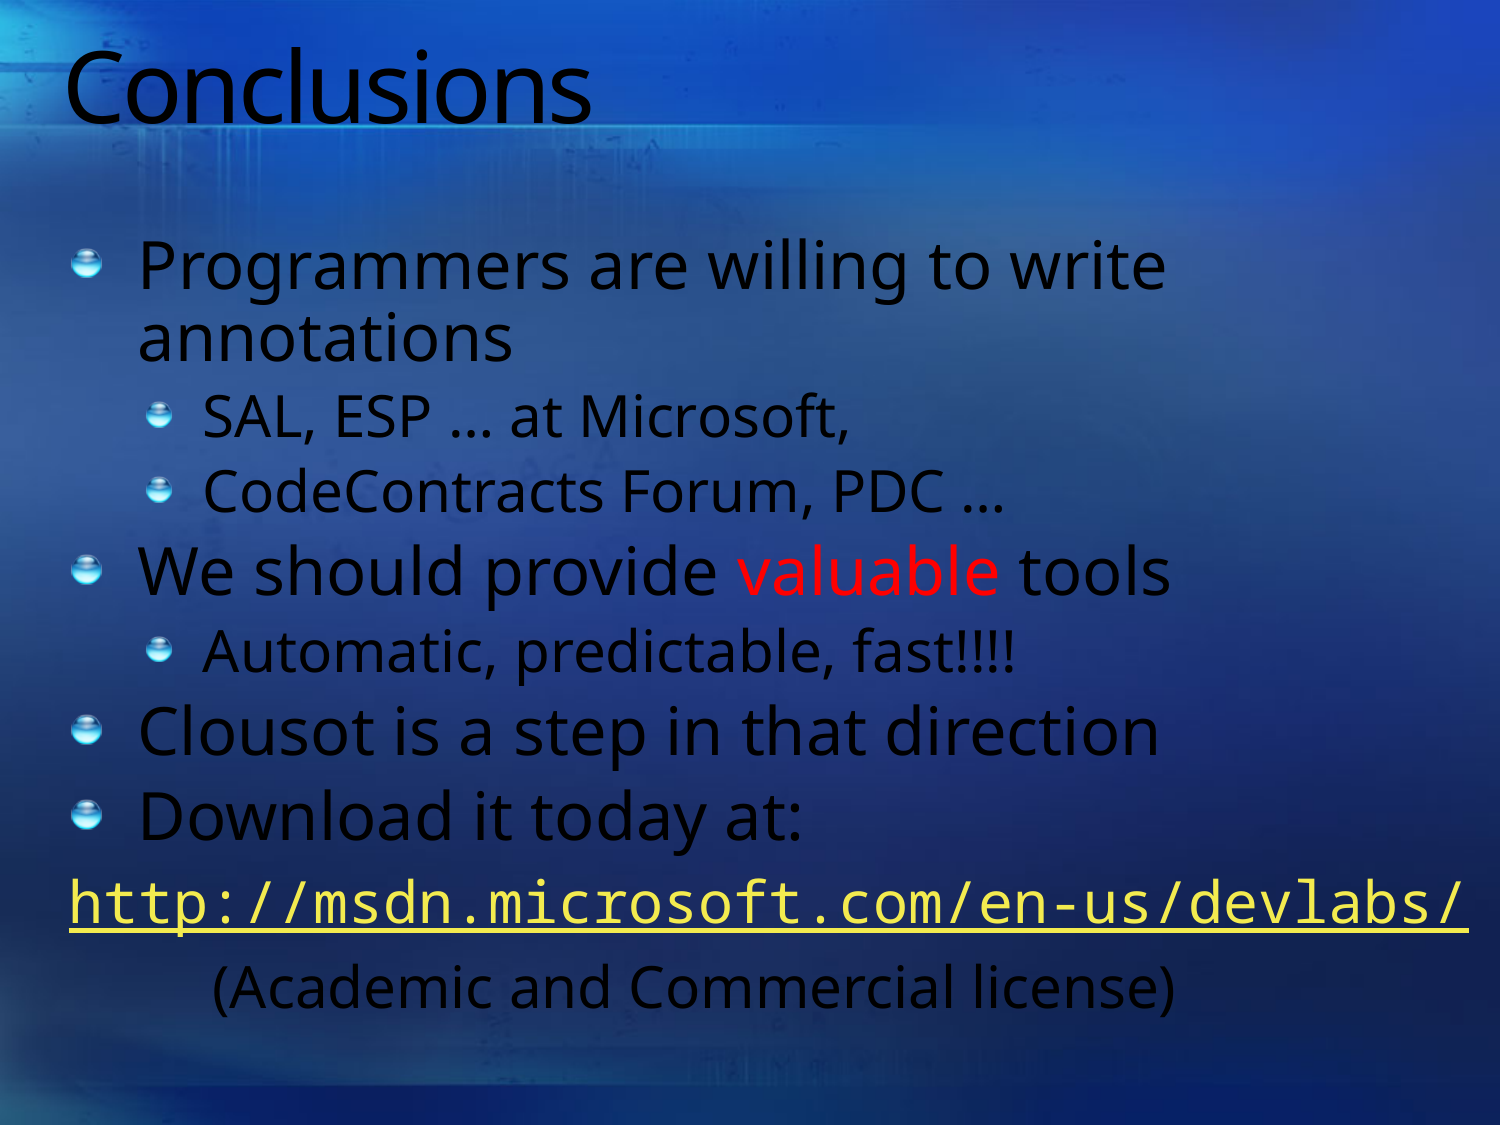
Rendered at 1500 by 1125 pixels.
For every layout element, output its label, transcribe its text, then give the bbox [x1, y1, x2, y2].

title Conclusions [62, 37, 1438, 147]
list Programmers are willing to write annotations SAL, ESP … at Microsoft, CodeContracts Forum, PDC … We should provide valuable tools Automatic, predictable, fast!!!! Clousot is a step in that direction Download it today at: http://msdn.microsoft.com/en-us/devlabs/ (Academic and Commercial license) [62, 231, 1475, 971]
picture [0, 0, 1500, 1125]
